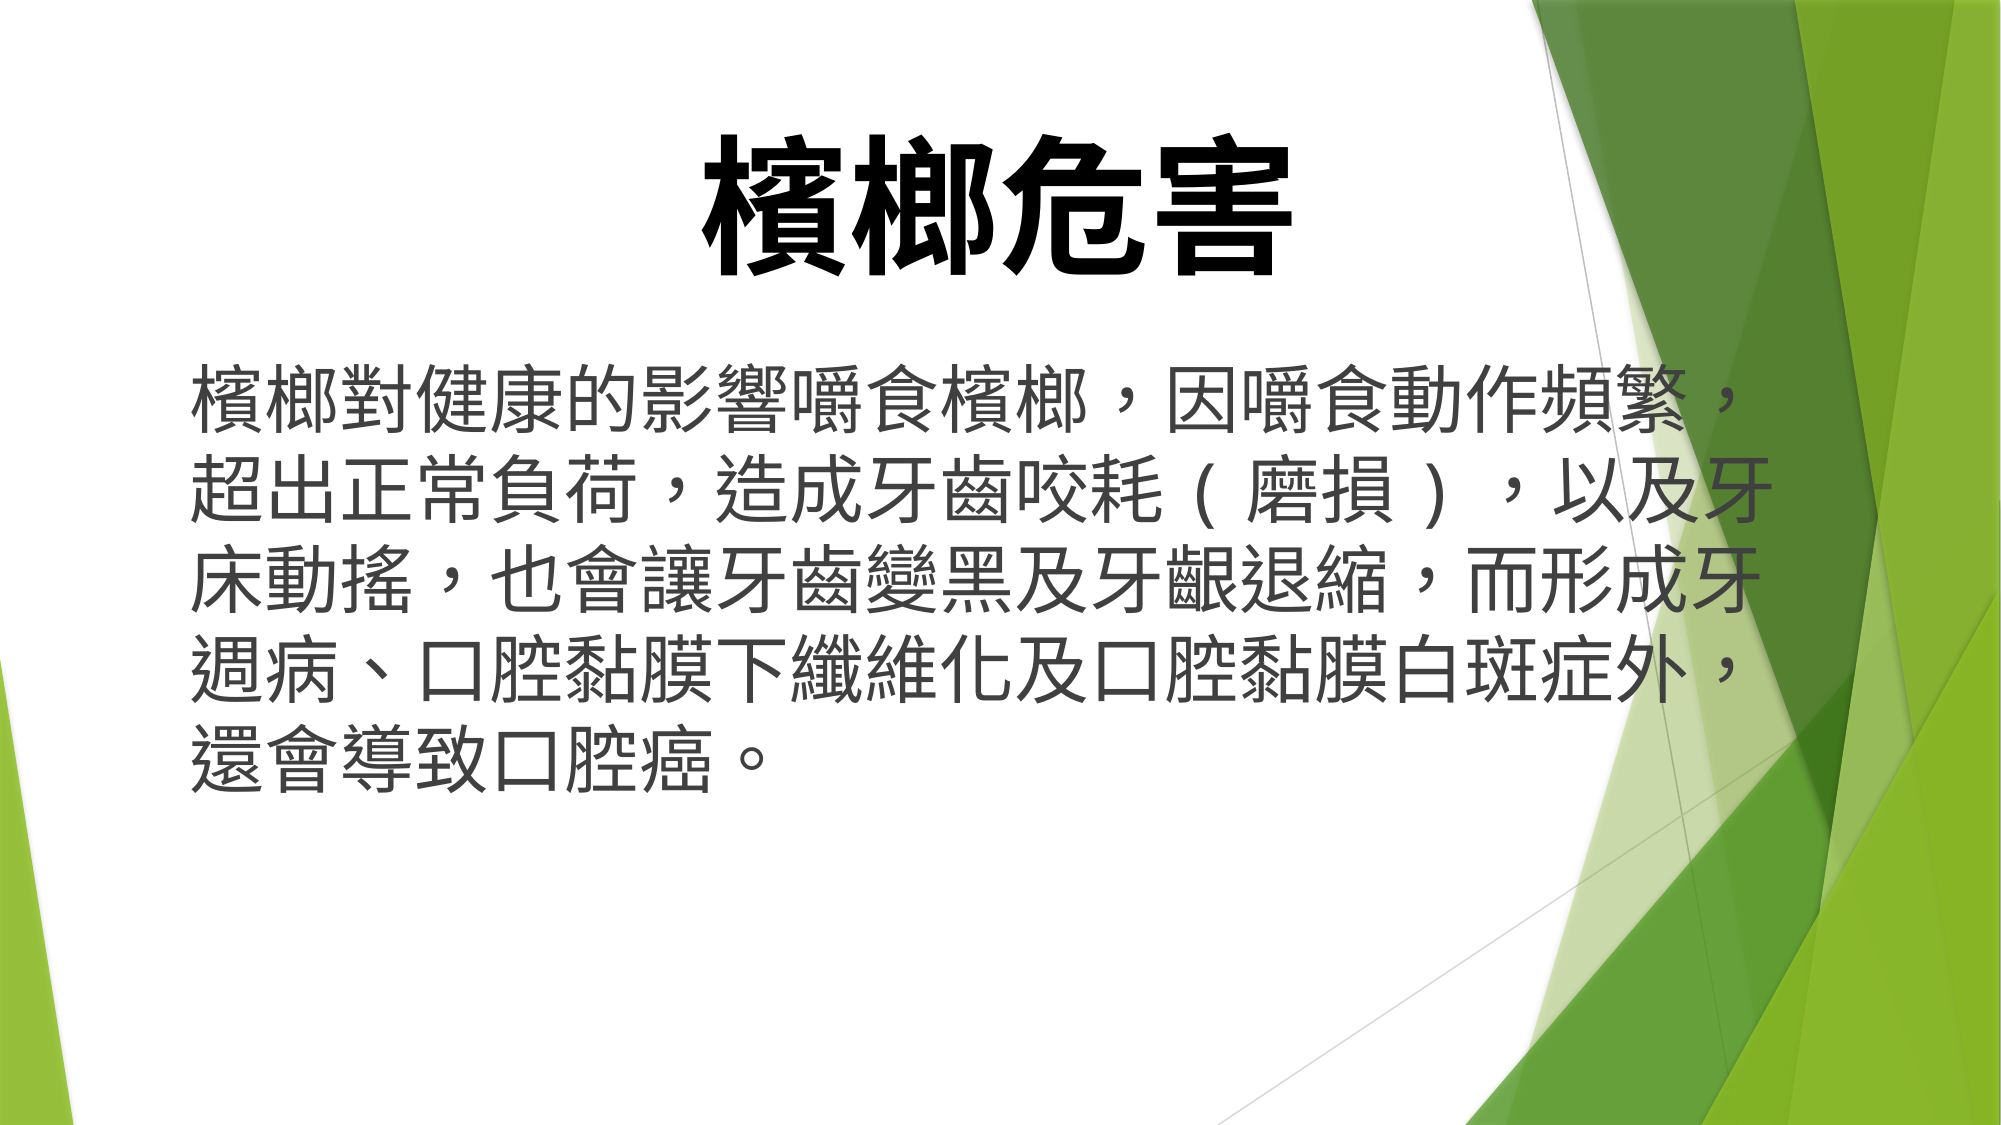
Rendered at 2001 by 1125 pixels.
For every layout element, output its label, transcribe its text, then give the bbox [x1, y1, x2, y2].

text_box 檳榔危害 [174, 105, 1825, 331]
text_box 檳榔對健康的影響嚼食檳榔，因嚼食動作頻繁，超出正常負荷，造成牙齒咬耗(磨損)，以及牙床動搖，也會讓牙齒變黑及牙齦退縮，而形成牙週病、口腔黏膜下纖維化及口腔黏膜白斑症外，還會導致口腔癌。 [174, 344, 1825, 990]
